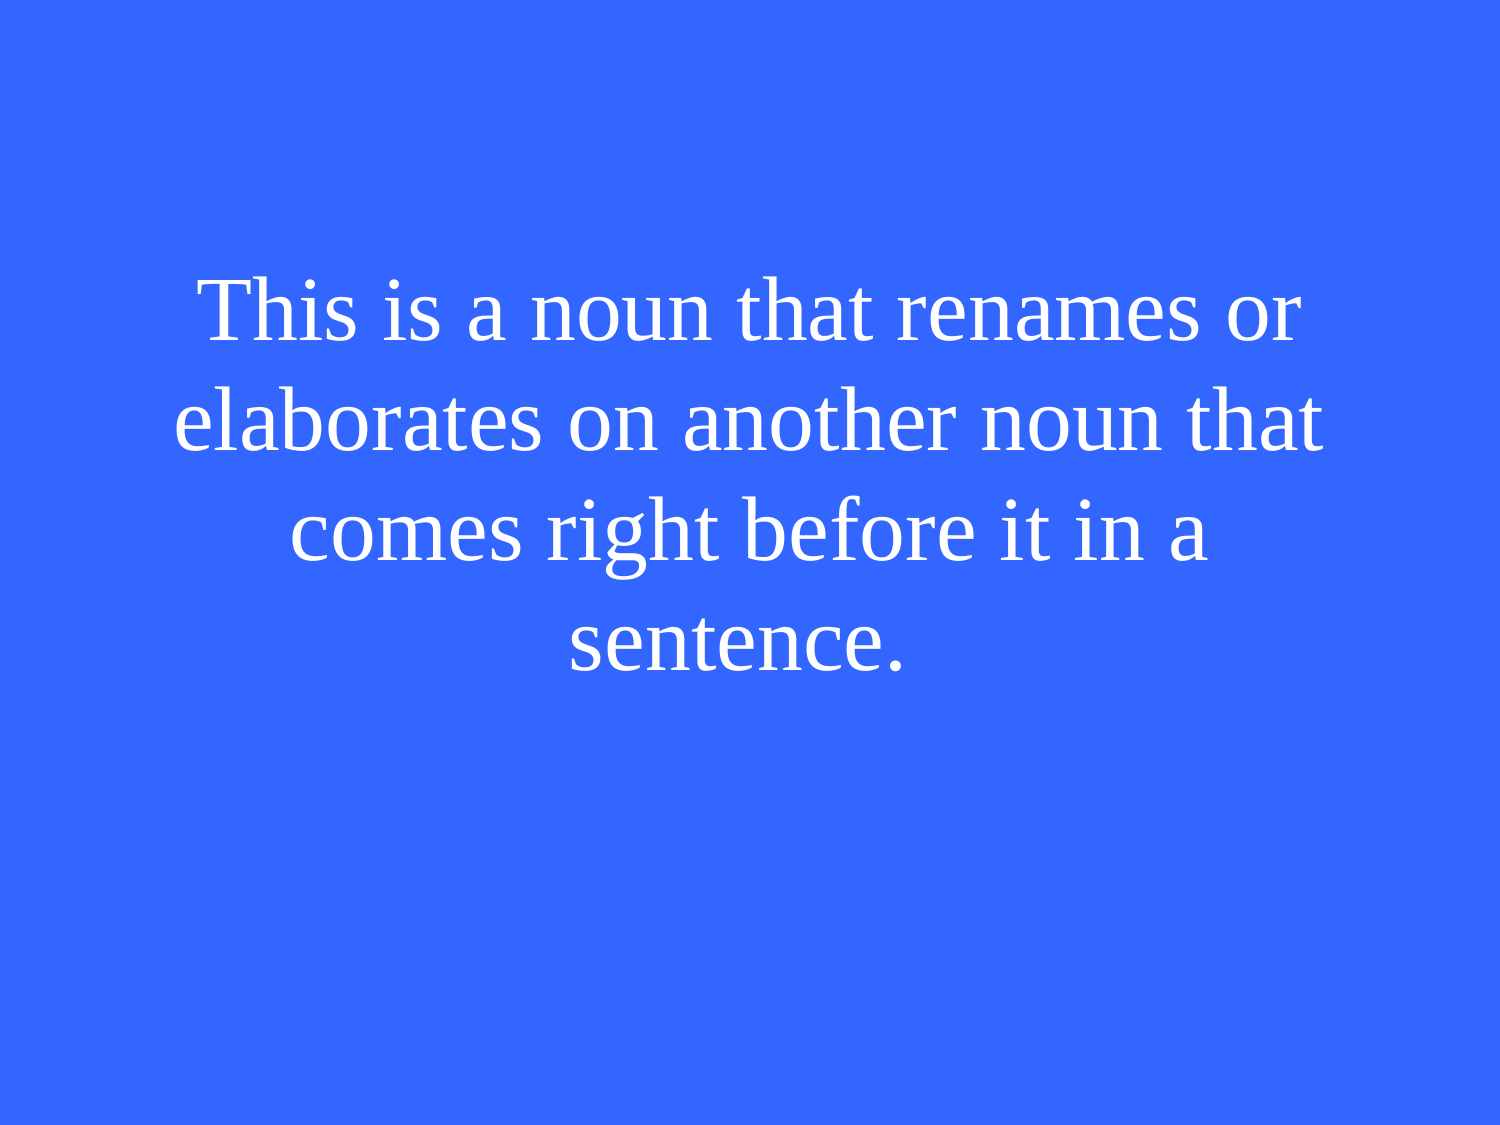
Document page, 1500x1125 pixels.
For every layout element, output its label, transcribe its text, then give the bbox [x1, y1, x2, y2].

title This is a noun that renames or elaborates on another noun that comes right before it in a sentence. [112, 374, 1388, 563]
